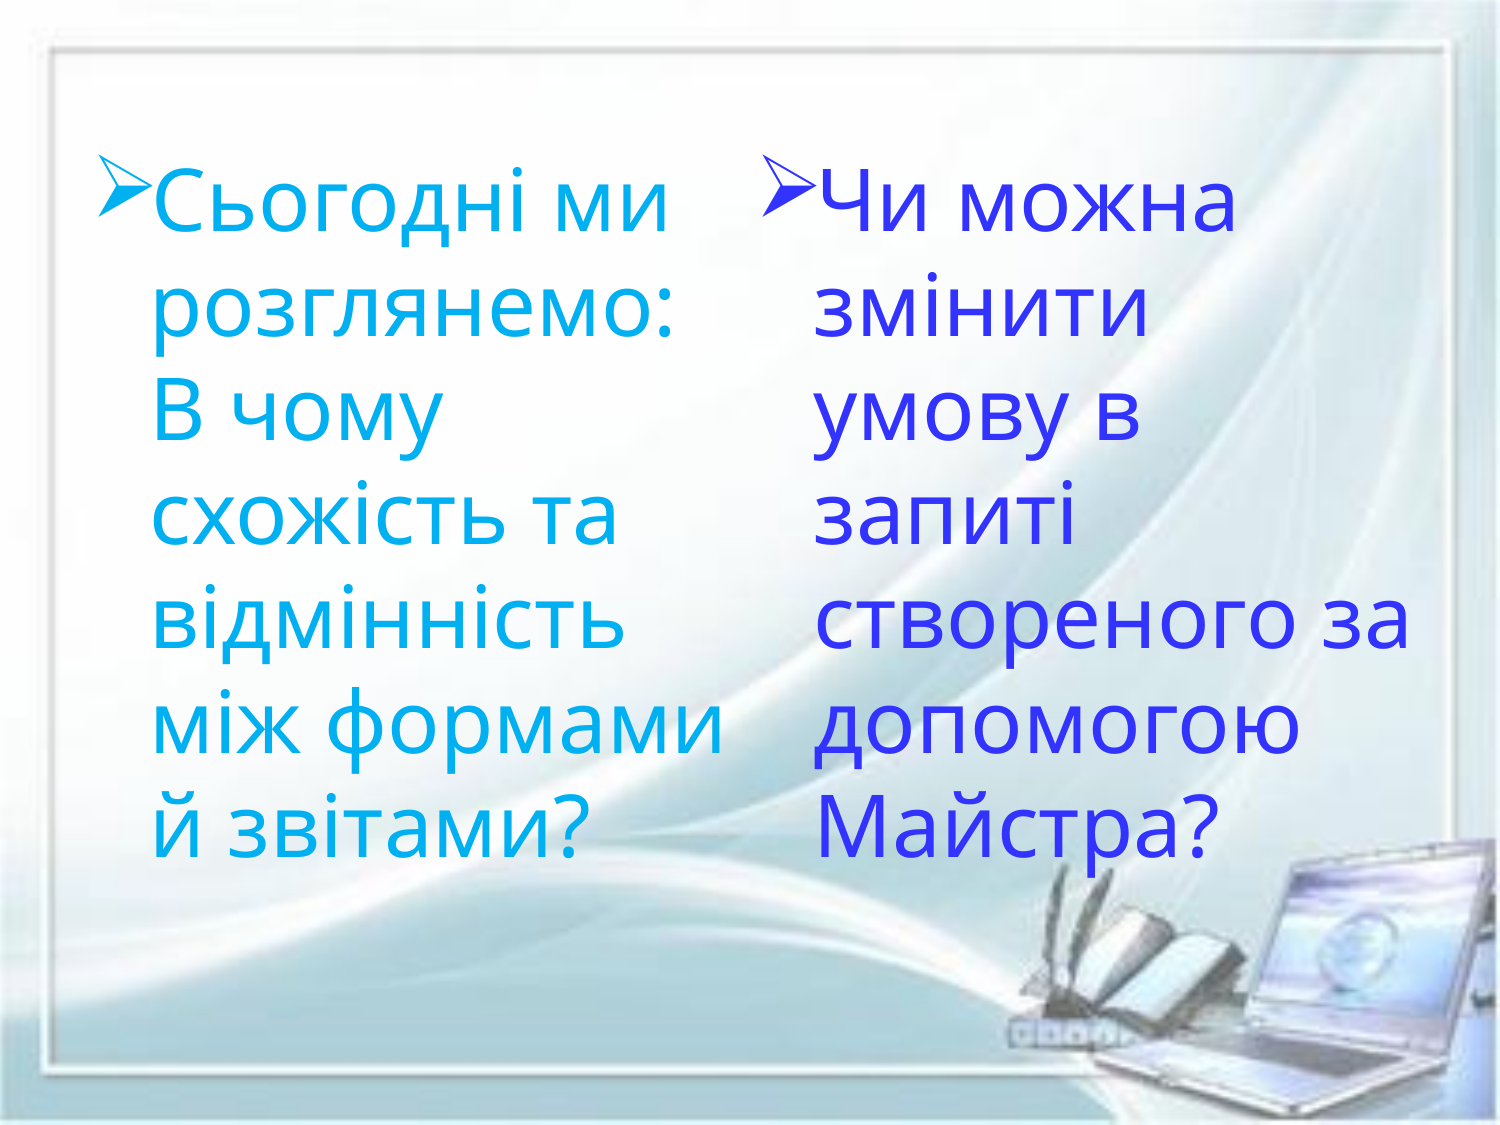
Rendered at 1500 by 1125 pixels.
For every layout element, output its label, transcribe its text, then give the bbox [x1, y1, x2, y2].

list Сьогодні ми розглянемо: В чому схожість та відмінність між формами й звітами? Чи можна змінити умову в запиті створеного за допомогою Майстра? [76, 137, 1436, 976]
picture [0, 0, 1500, 1125]
